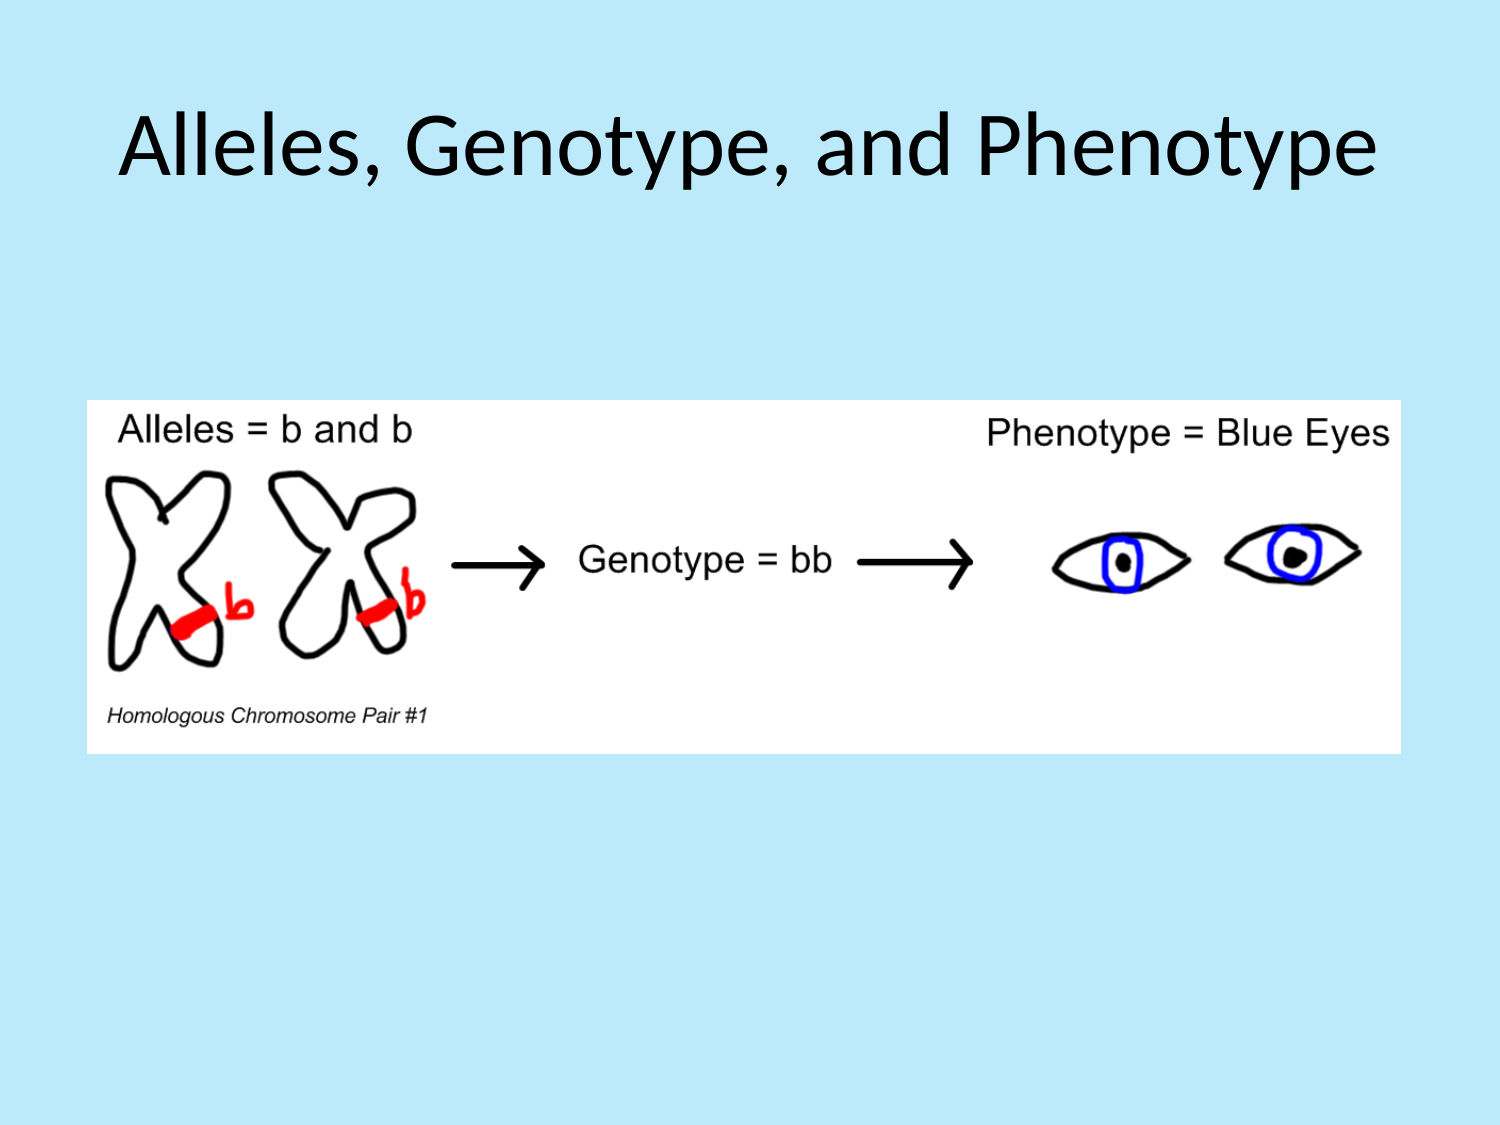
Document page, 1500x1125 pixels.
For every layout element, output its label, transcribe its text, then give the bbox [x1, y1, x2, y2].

title Alleles, Genotype, and Phenotype [75, 45, 1425, 233]
picture [87, 400, 1401, 755]
